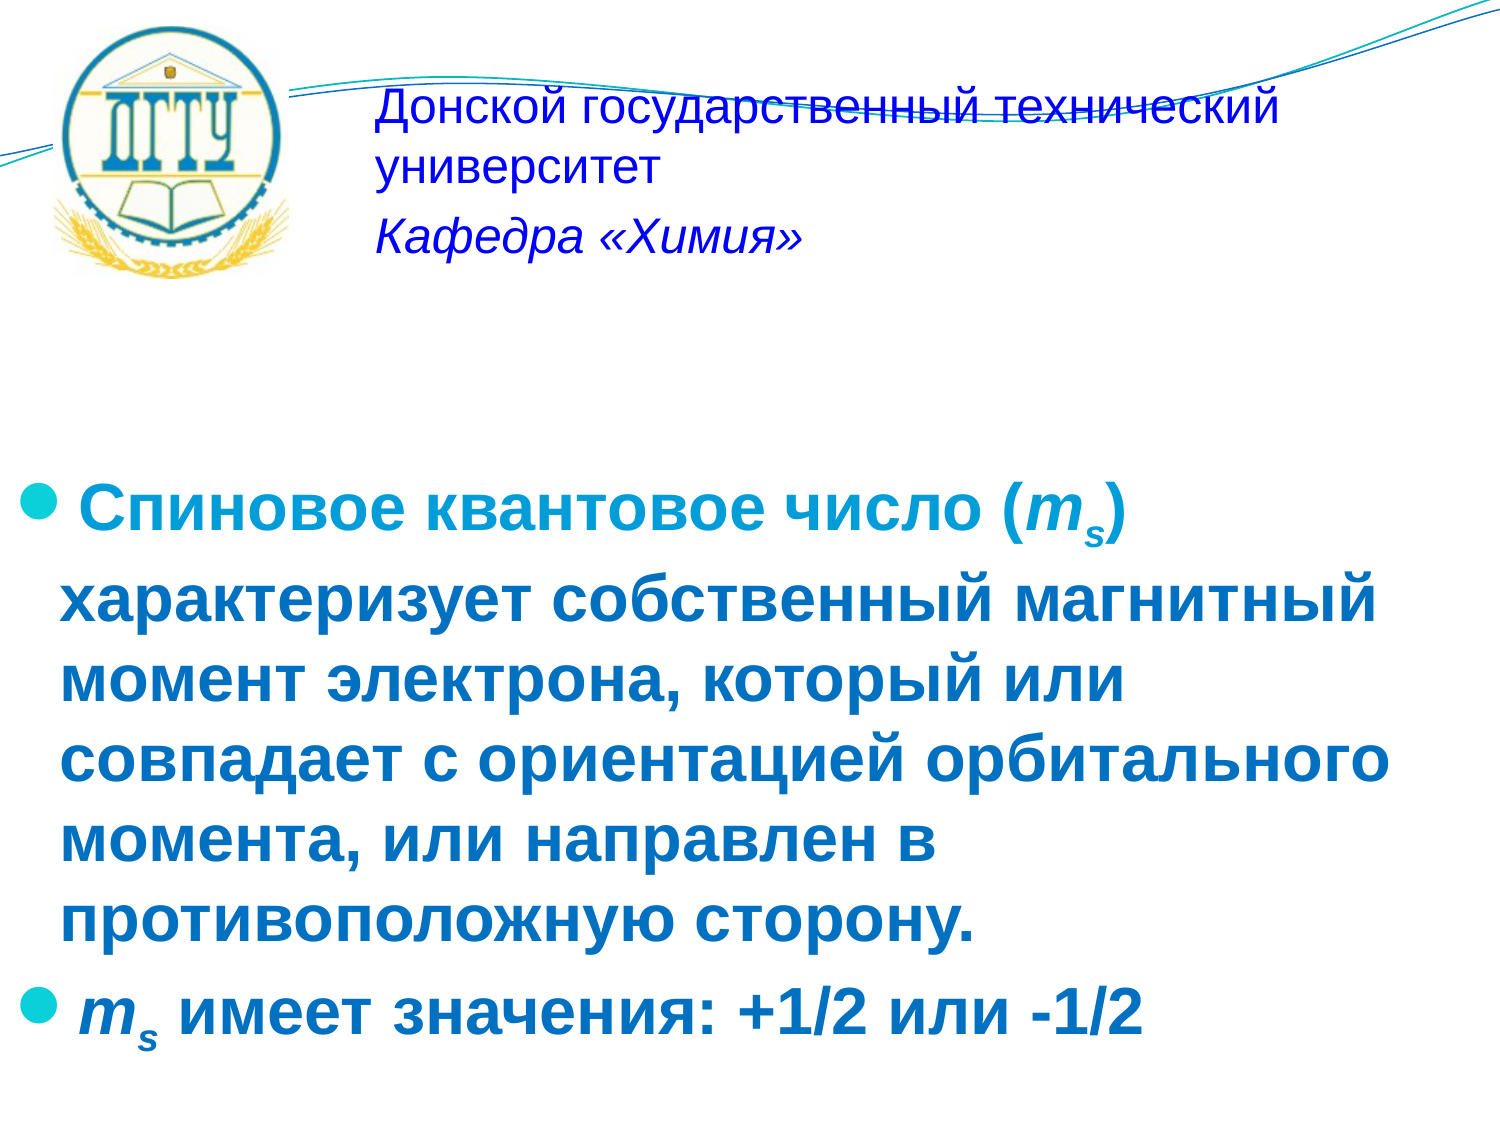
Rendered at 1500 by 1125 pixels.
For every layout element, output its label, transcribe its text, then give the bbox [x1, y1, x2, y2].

picture [52, 26, 289, 280]
text_box Донской государственный технический университет Кафедра «Химия» [360, 66, 1447, 272]
list Спиновое квантовое число (ms) характеризует собственный магнитный момент электрона, который или совпадает с ориентацией орбитального момента, или направлен в противоположную сторону. ms имеет значения: +1/2 или -1/2 [0, 455, 1500, 1050]
